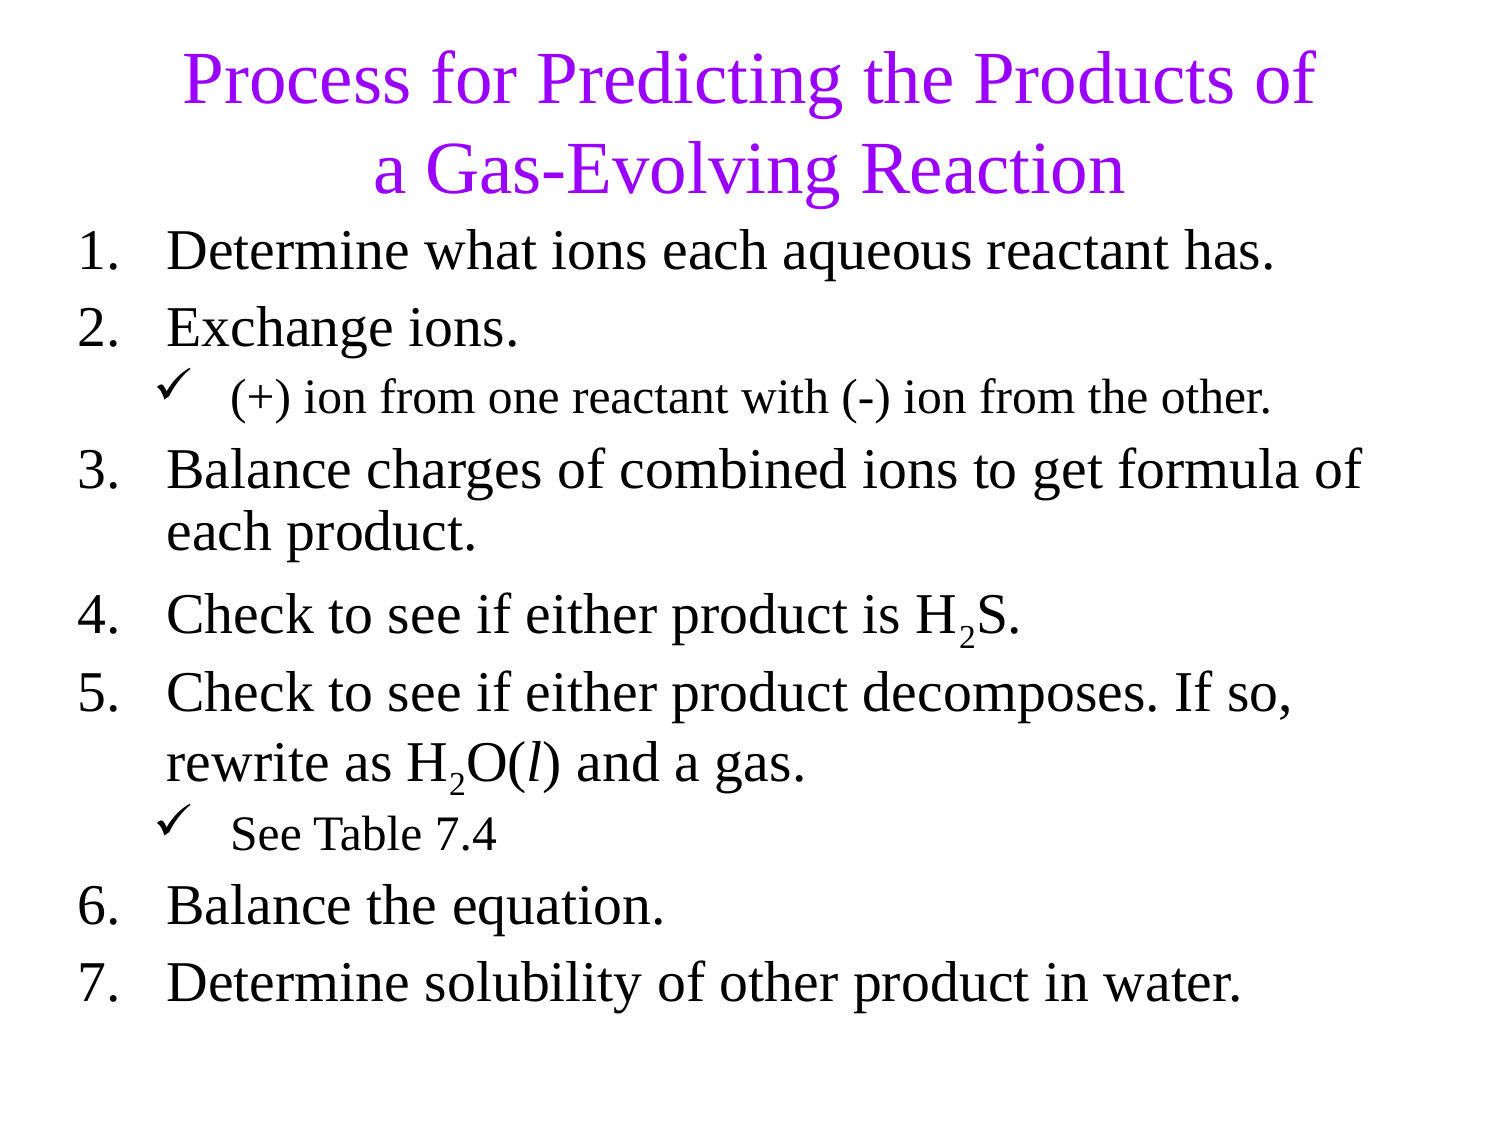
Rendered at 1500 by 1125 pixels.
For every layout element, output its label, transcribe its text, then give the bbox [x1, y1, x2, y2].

text_box Determine what ions each aqueous reactant has. Exchange ions. (+) ion from one reactant with (-) ion from the other. Balance charges of combined ions to get formula of each product. Check to see if either product is H2S. Check to see if either product decomposes. If so, rewrite as H2O(l) and a gas. See Table 7.4 Balance the equation. Determine solubility of other product in water. [62, 212, 1463, 1025]
text_box Process for Predicting the Products of a Gas-Evolving Reaction [112, 24, 1388, 212]
